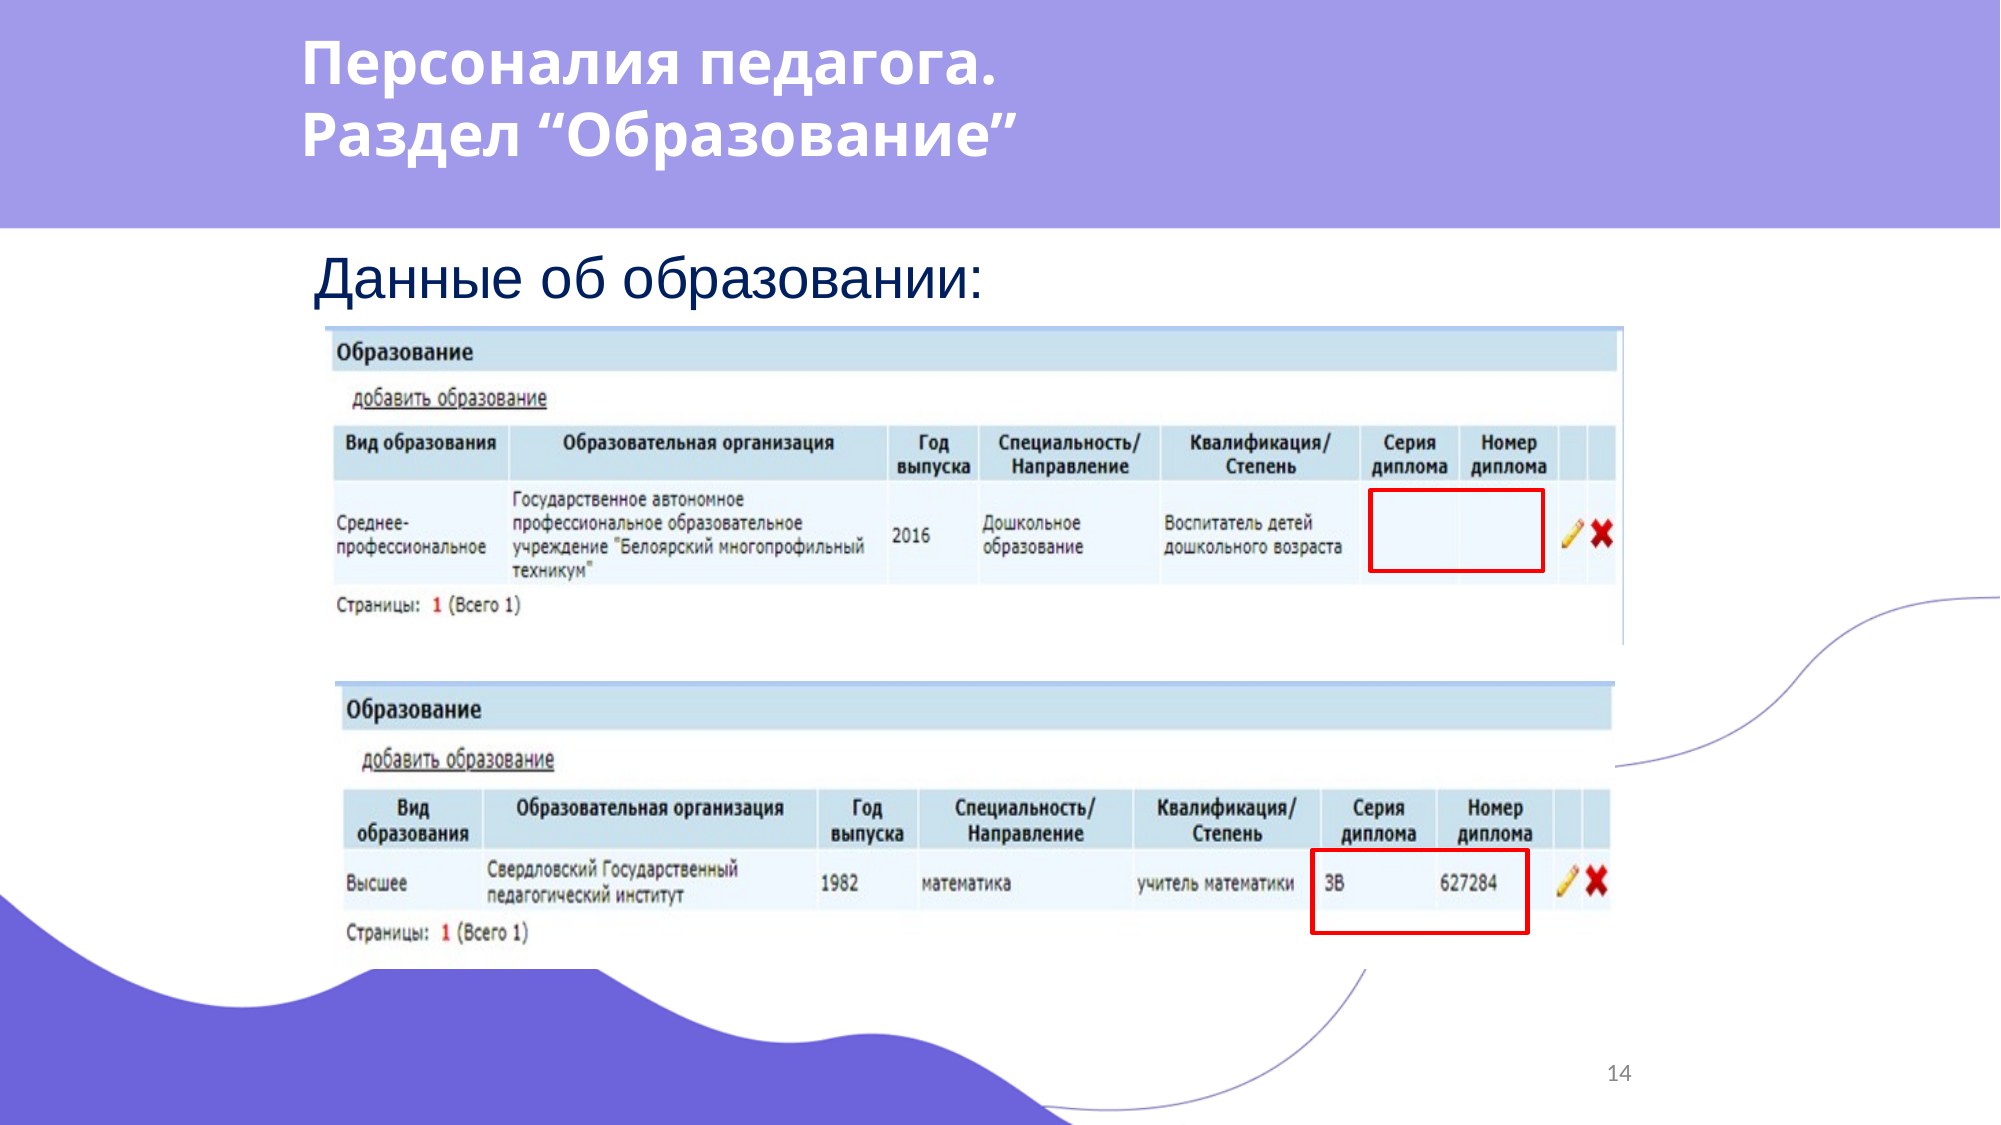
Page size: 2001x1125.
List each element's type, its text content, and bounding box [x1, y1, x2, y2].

text_box Данные об образовании: [312, 238, 993, 311]
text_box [325, 325, 1624, 646]
slide_number 14 [1600, 1060, 1639, 1125]
picture [0, 0, 2000, 1125]
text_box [335, 680, 1615, 970]
text_box Персоналия педагога. Раздел “Образование” [297, 20, 1101, 169]
